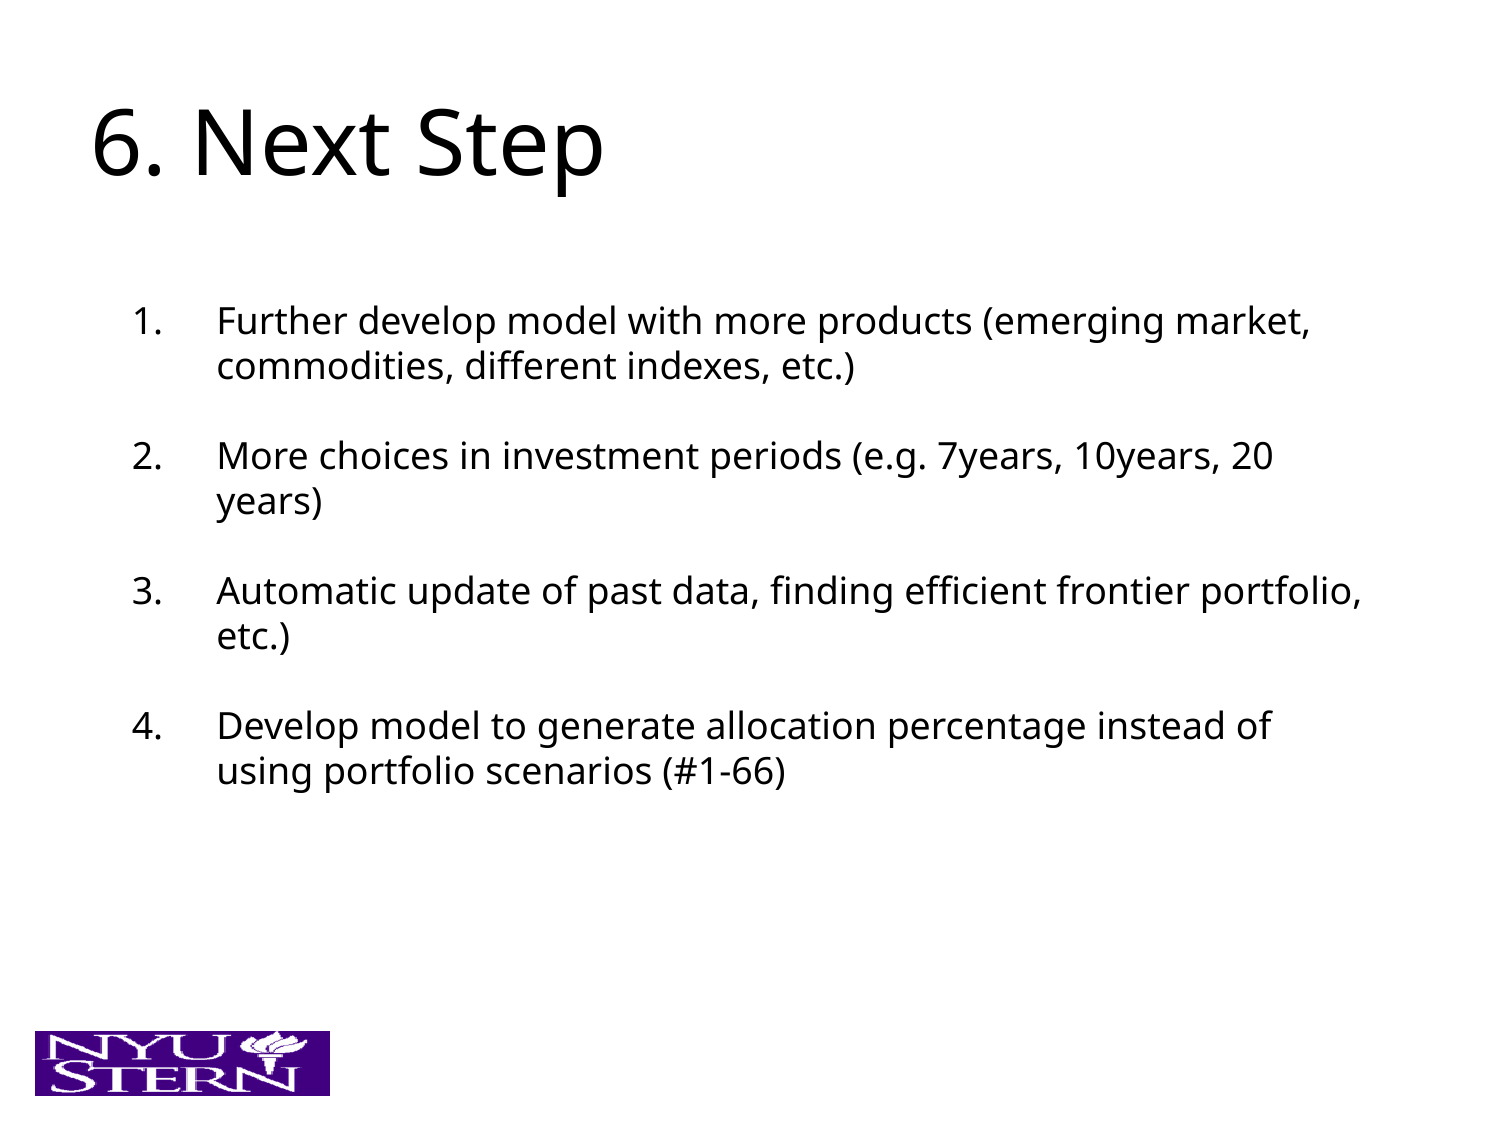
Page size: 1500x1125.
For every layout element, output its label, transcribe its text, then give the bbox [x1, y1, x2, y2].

title 6. Next Step [75, 45, 1425, 233]
text_box Further develop model with more products (emerging market, commodities, different indexes, etc.) More choices in investment periods (e.g. 7years, 10years, 20 years) Automatic update of past data, finding efficient frontier portfolio, etc.) Develop model to generate allocation percentage instead of using portfolio scenarios (#1-66) [117, 289, 1388, 799]
picture [34, 1030, 330, 1097]
